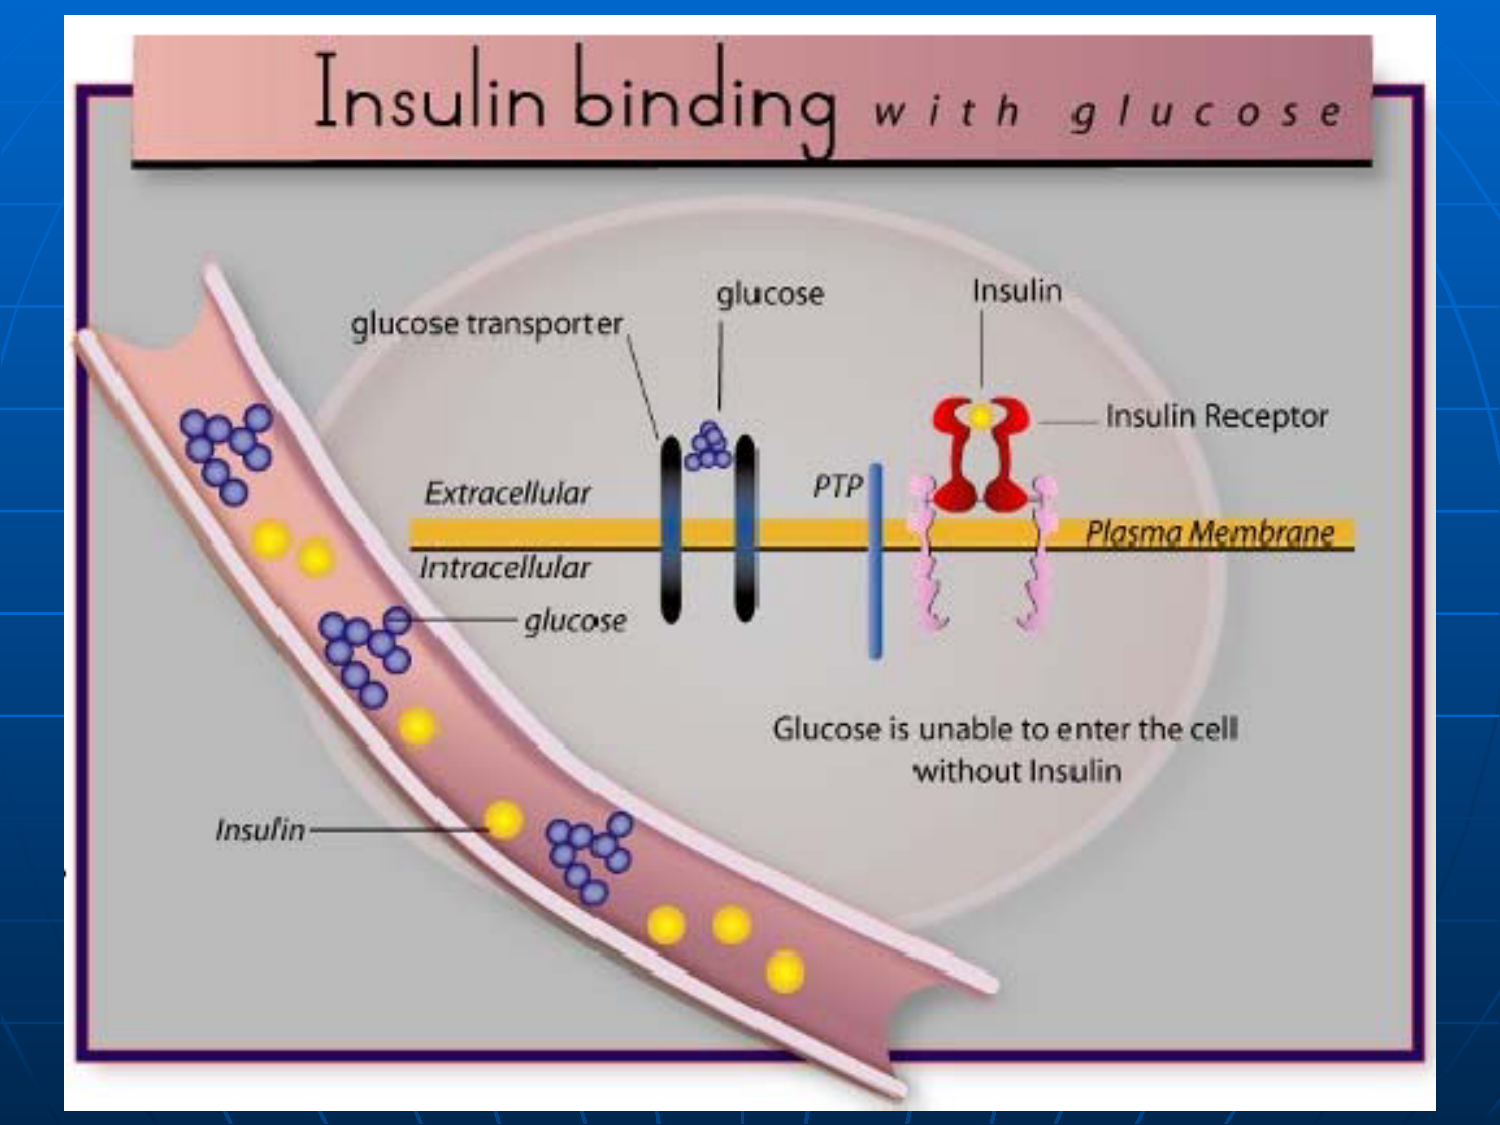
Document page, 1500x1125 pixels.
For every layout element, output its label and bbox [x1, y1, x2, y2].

picture [64, 14, 1436, 1111]
